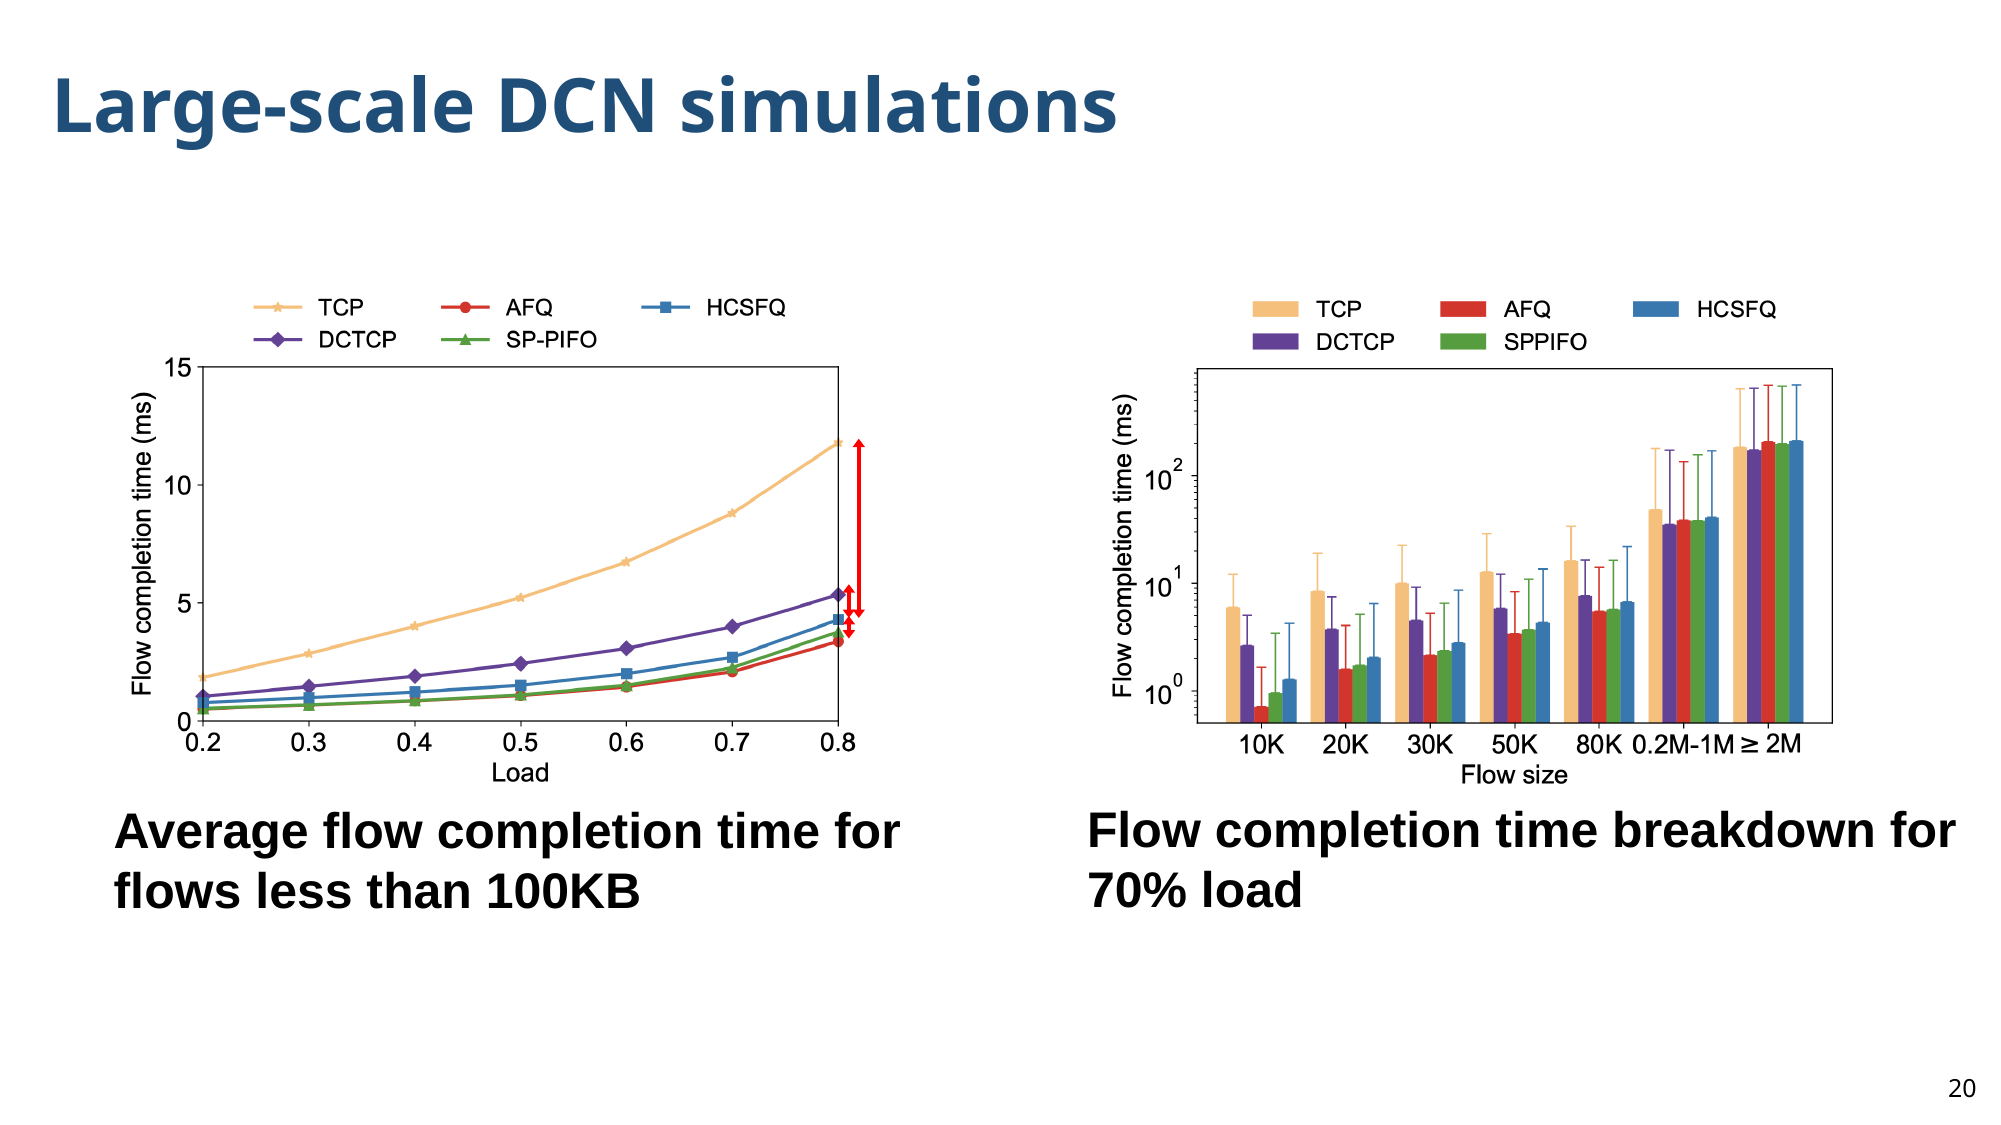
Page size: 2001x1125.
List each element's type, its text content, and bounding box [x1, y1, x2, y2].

text_box Flow completion time breakdown for 70% load [1072, 789, 1973, 925]
title Large-scale DCN simulations [36, 0, 1878, 218]
slide_number 19 [1541, 1059, 1992, 1120]
picture [119, 289, 875, 794]
text_box Average flow completion time for flows less than 100KB [98, 791, 933, 926]
picture [1103, 289, 1853, 794]
